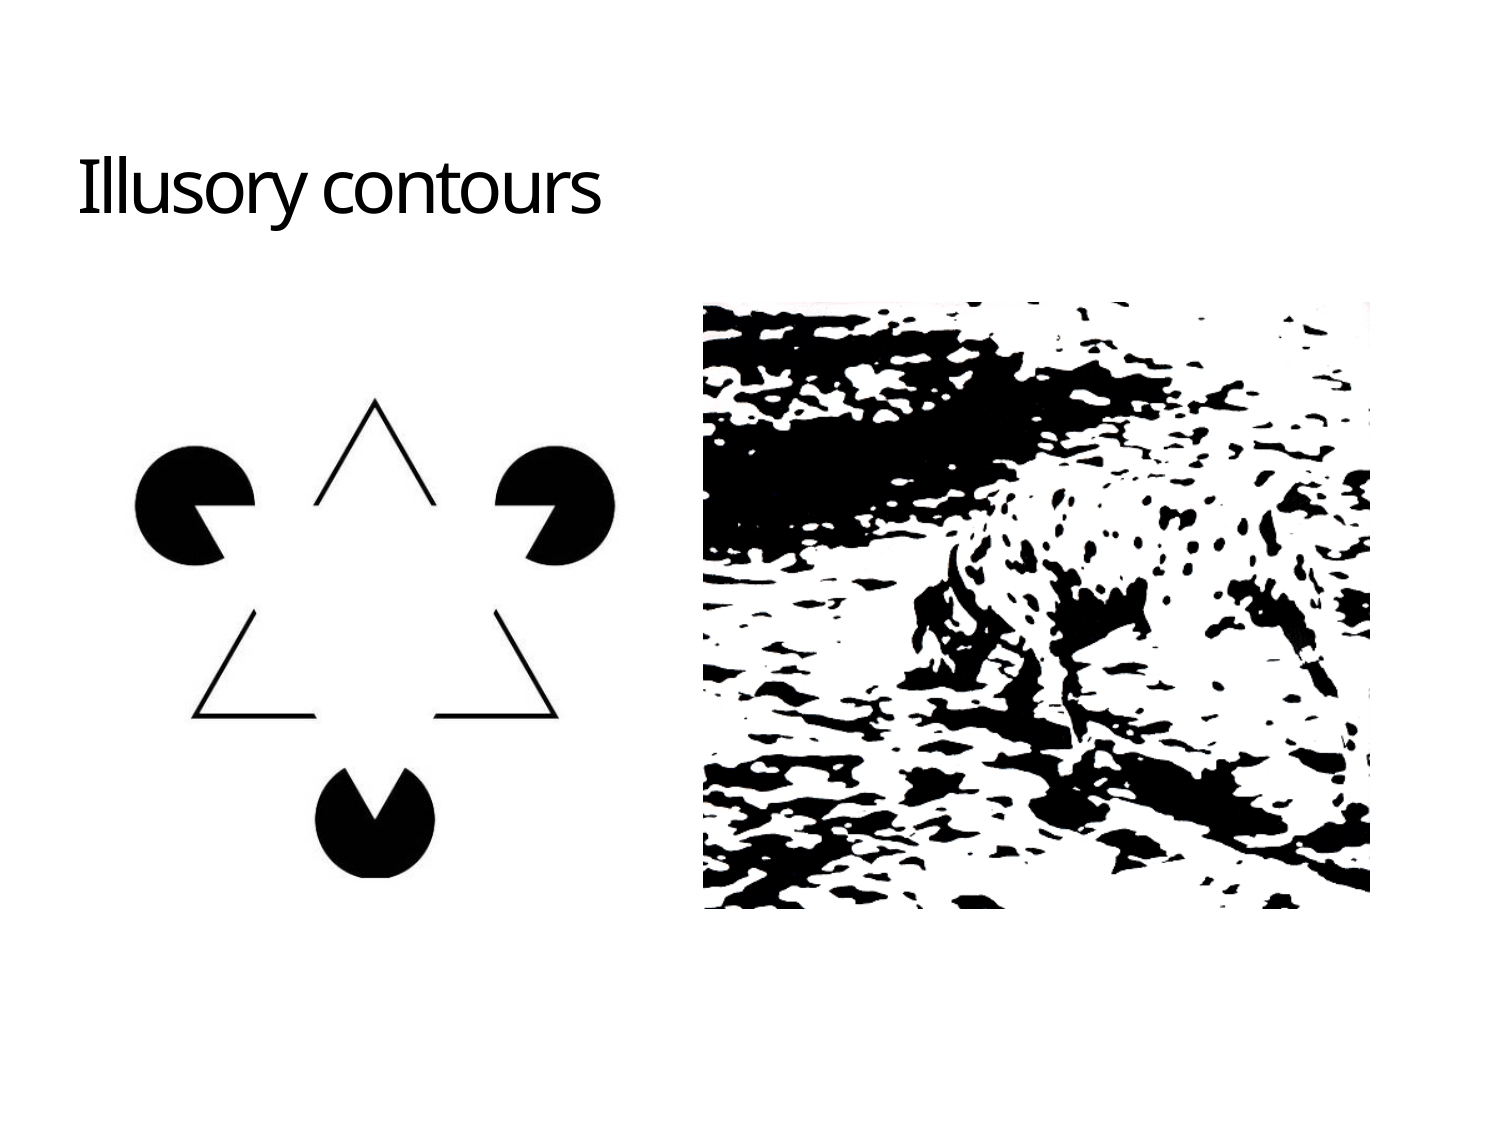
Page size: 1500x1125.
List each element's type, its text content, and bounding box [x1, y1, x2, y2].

picture [702, 302, 1371, 909]
text_box Illusory contours [62, 131, 1063, 237]
picture [124, 374, 626, 909]
